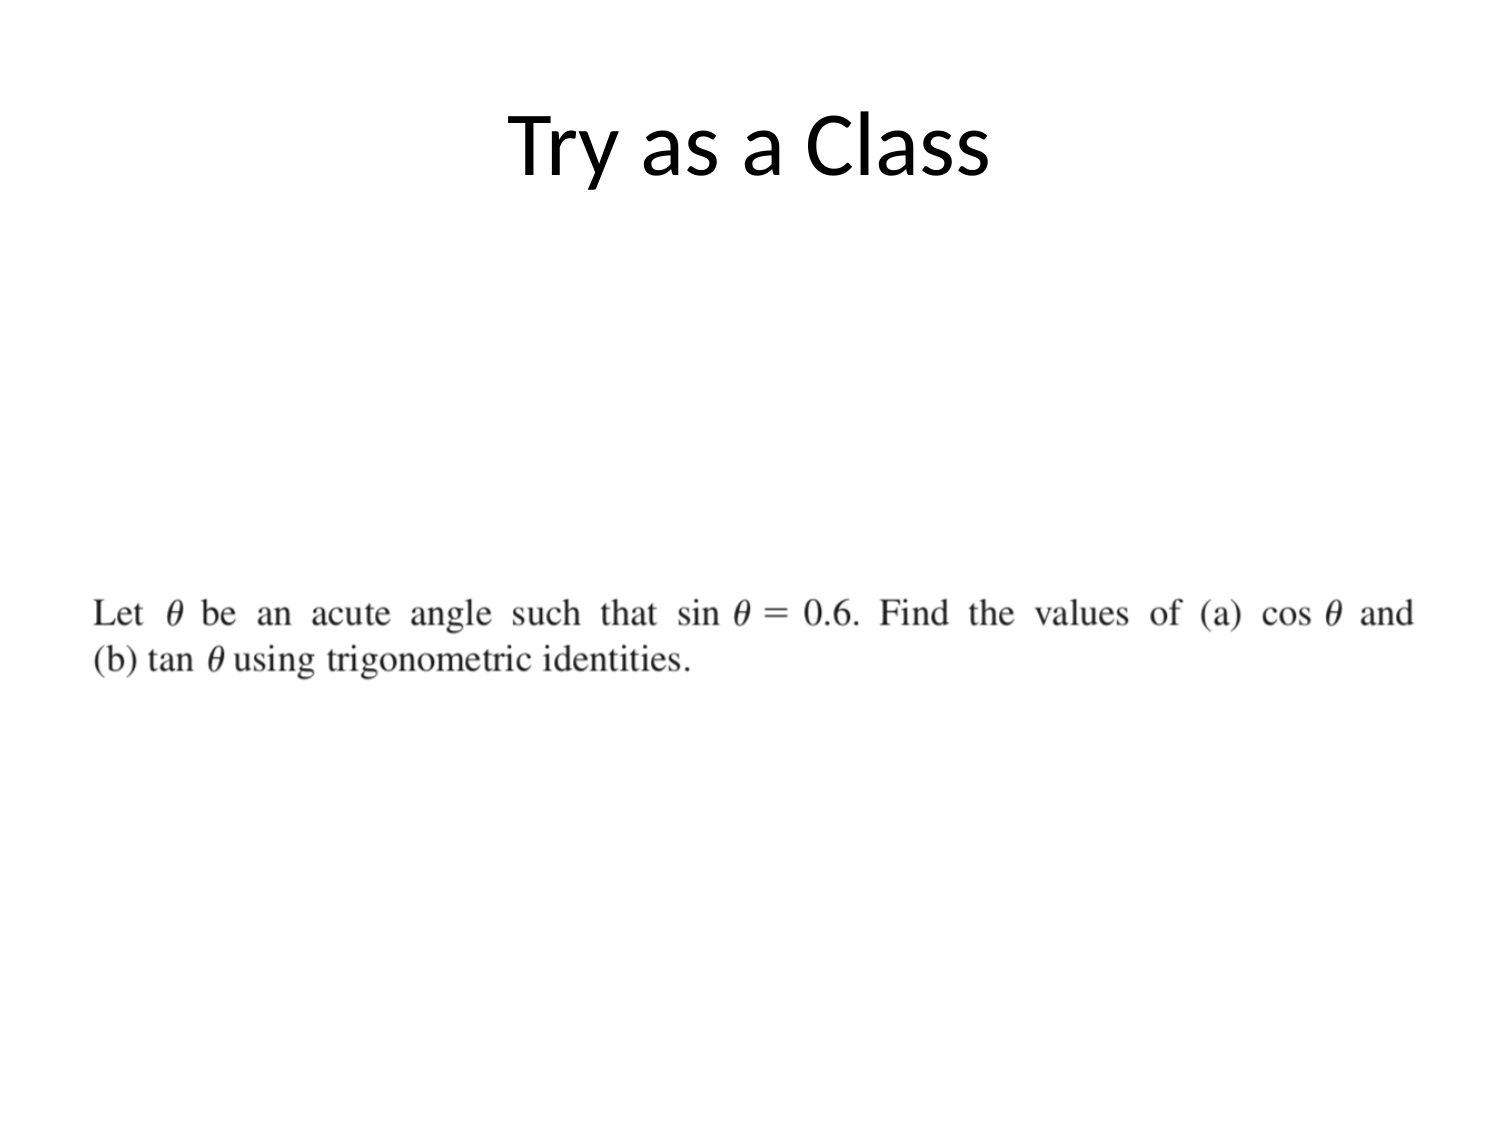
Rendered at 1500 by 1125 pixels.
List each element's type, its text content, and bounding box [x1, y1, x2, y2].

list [74, 262, 1426, 1006]
title Try as a Class [75, 45, 1425, 233]
